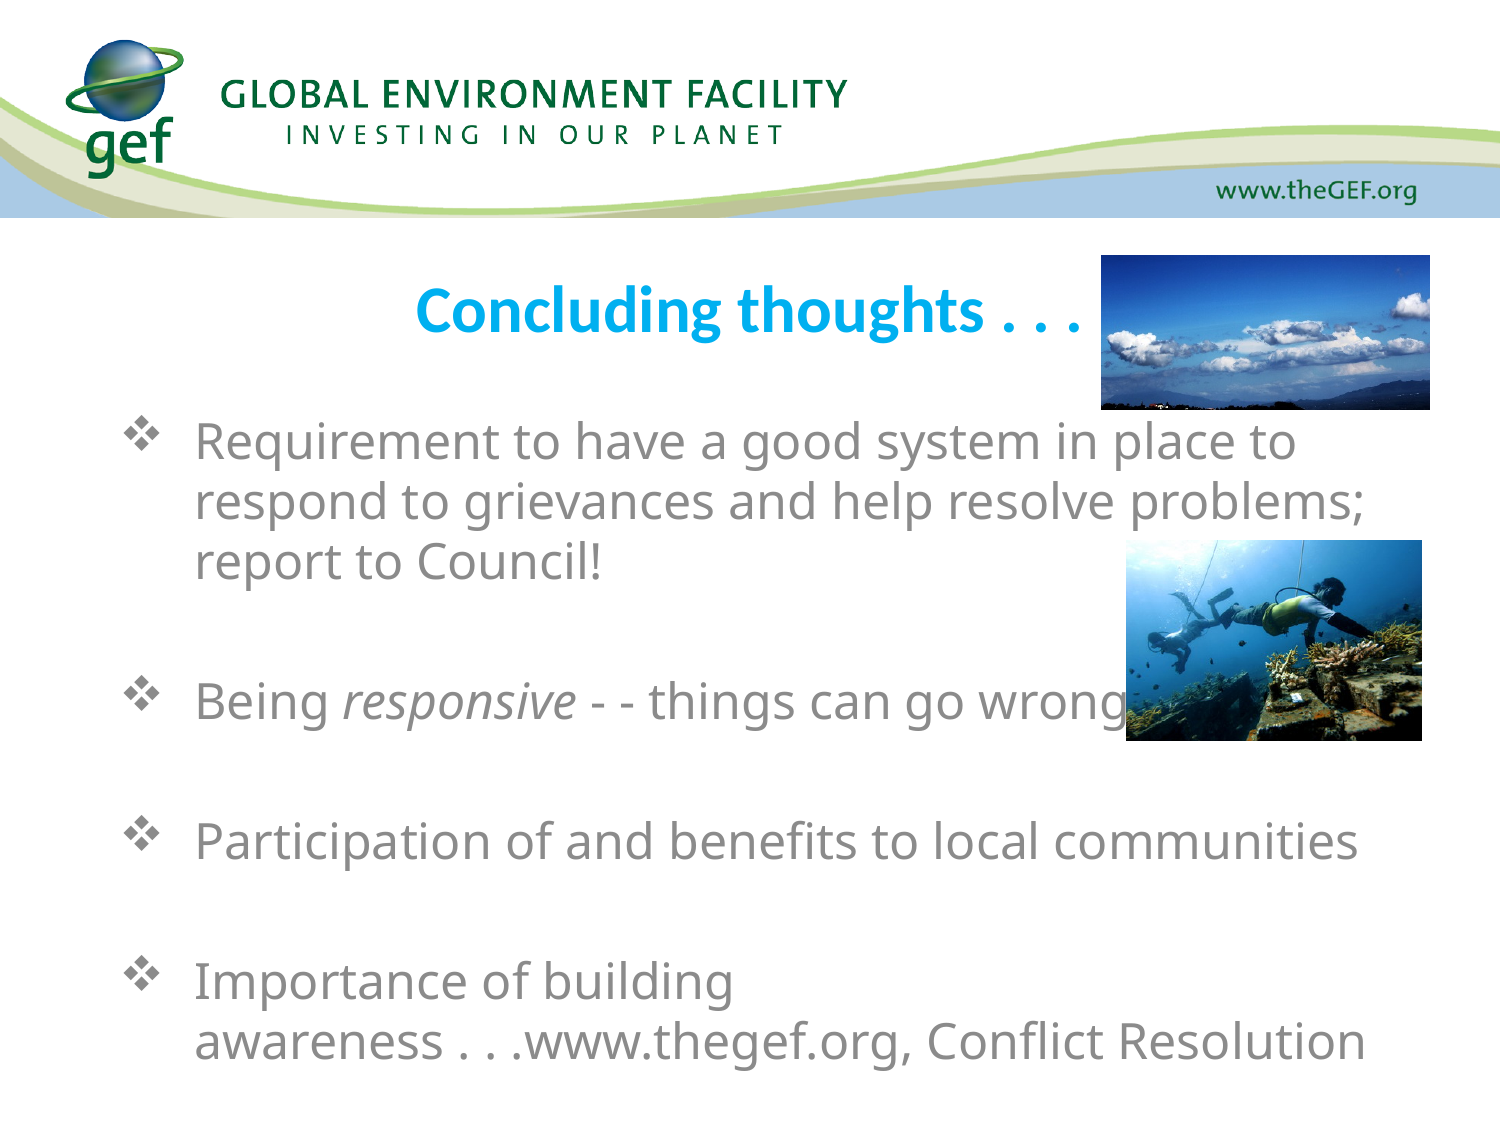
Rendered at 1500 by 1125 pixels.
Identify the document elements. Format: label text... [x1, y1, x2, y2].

subtitle Requirement to have a good system in place to respond to grievances and help resolve problems; report to Council! Being responsive - - things can go wrong Participation of and benefits to local communities Importance of building awareness . . .www.thegef.org, Conflict Resolution [104, 362, 1430, 1025]
picture [0, 12, 1500, 218]
picture [1126, 539, 1422, 741]
title Concluding thoughts . . . [75, 237, 1425, 375]
picture [1101, 255, 1430, 410]
